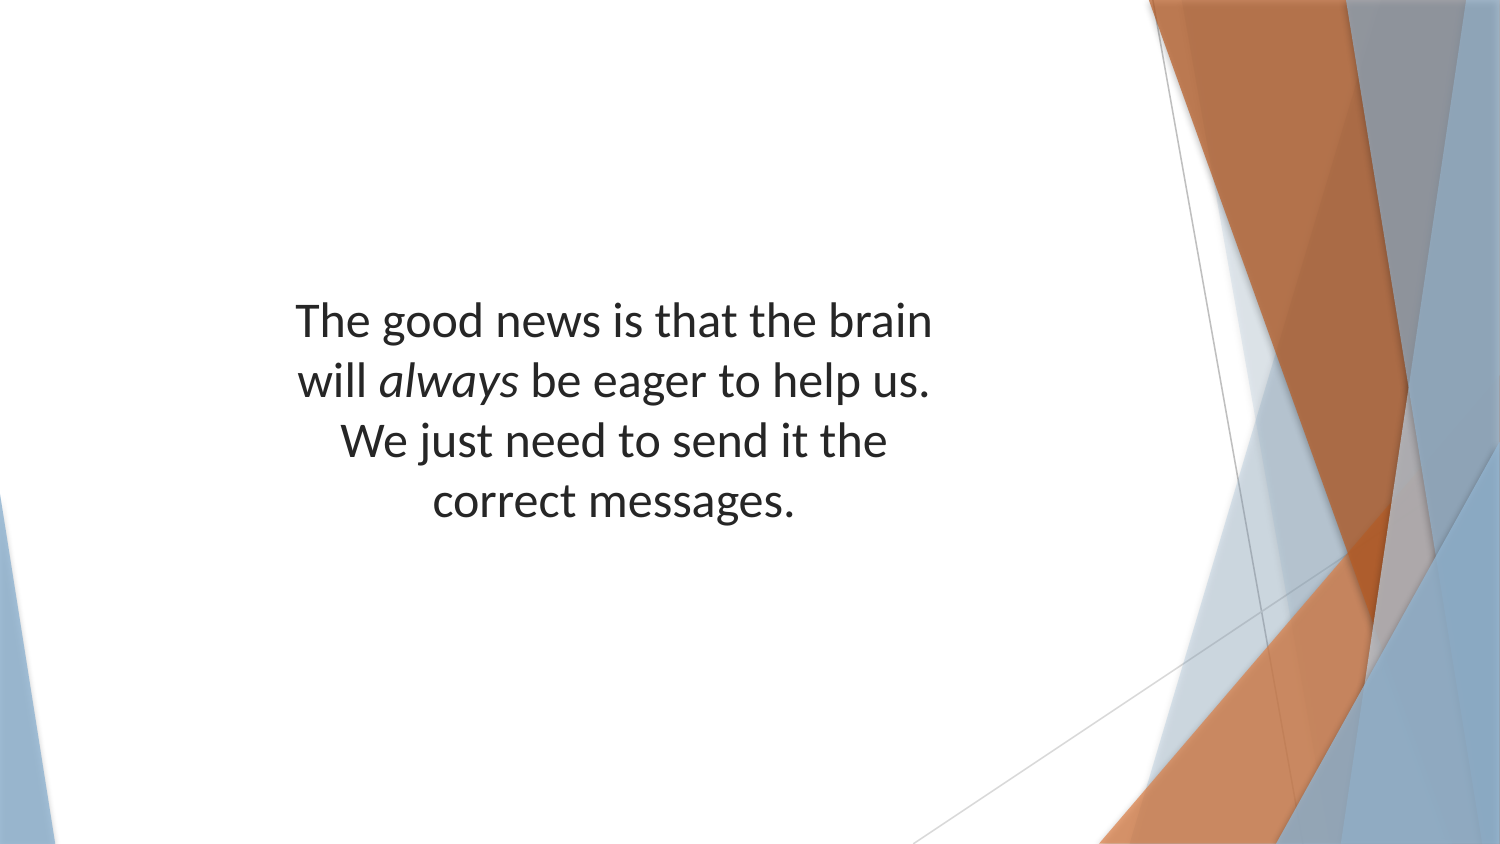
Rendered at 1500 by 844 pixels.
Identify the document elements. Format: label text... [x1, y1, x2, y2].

list The good news is that the brain will always be eager to help us. We just need to send it the correct messages. [265, 280, 963, 635]
